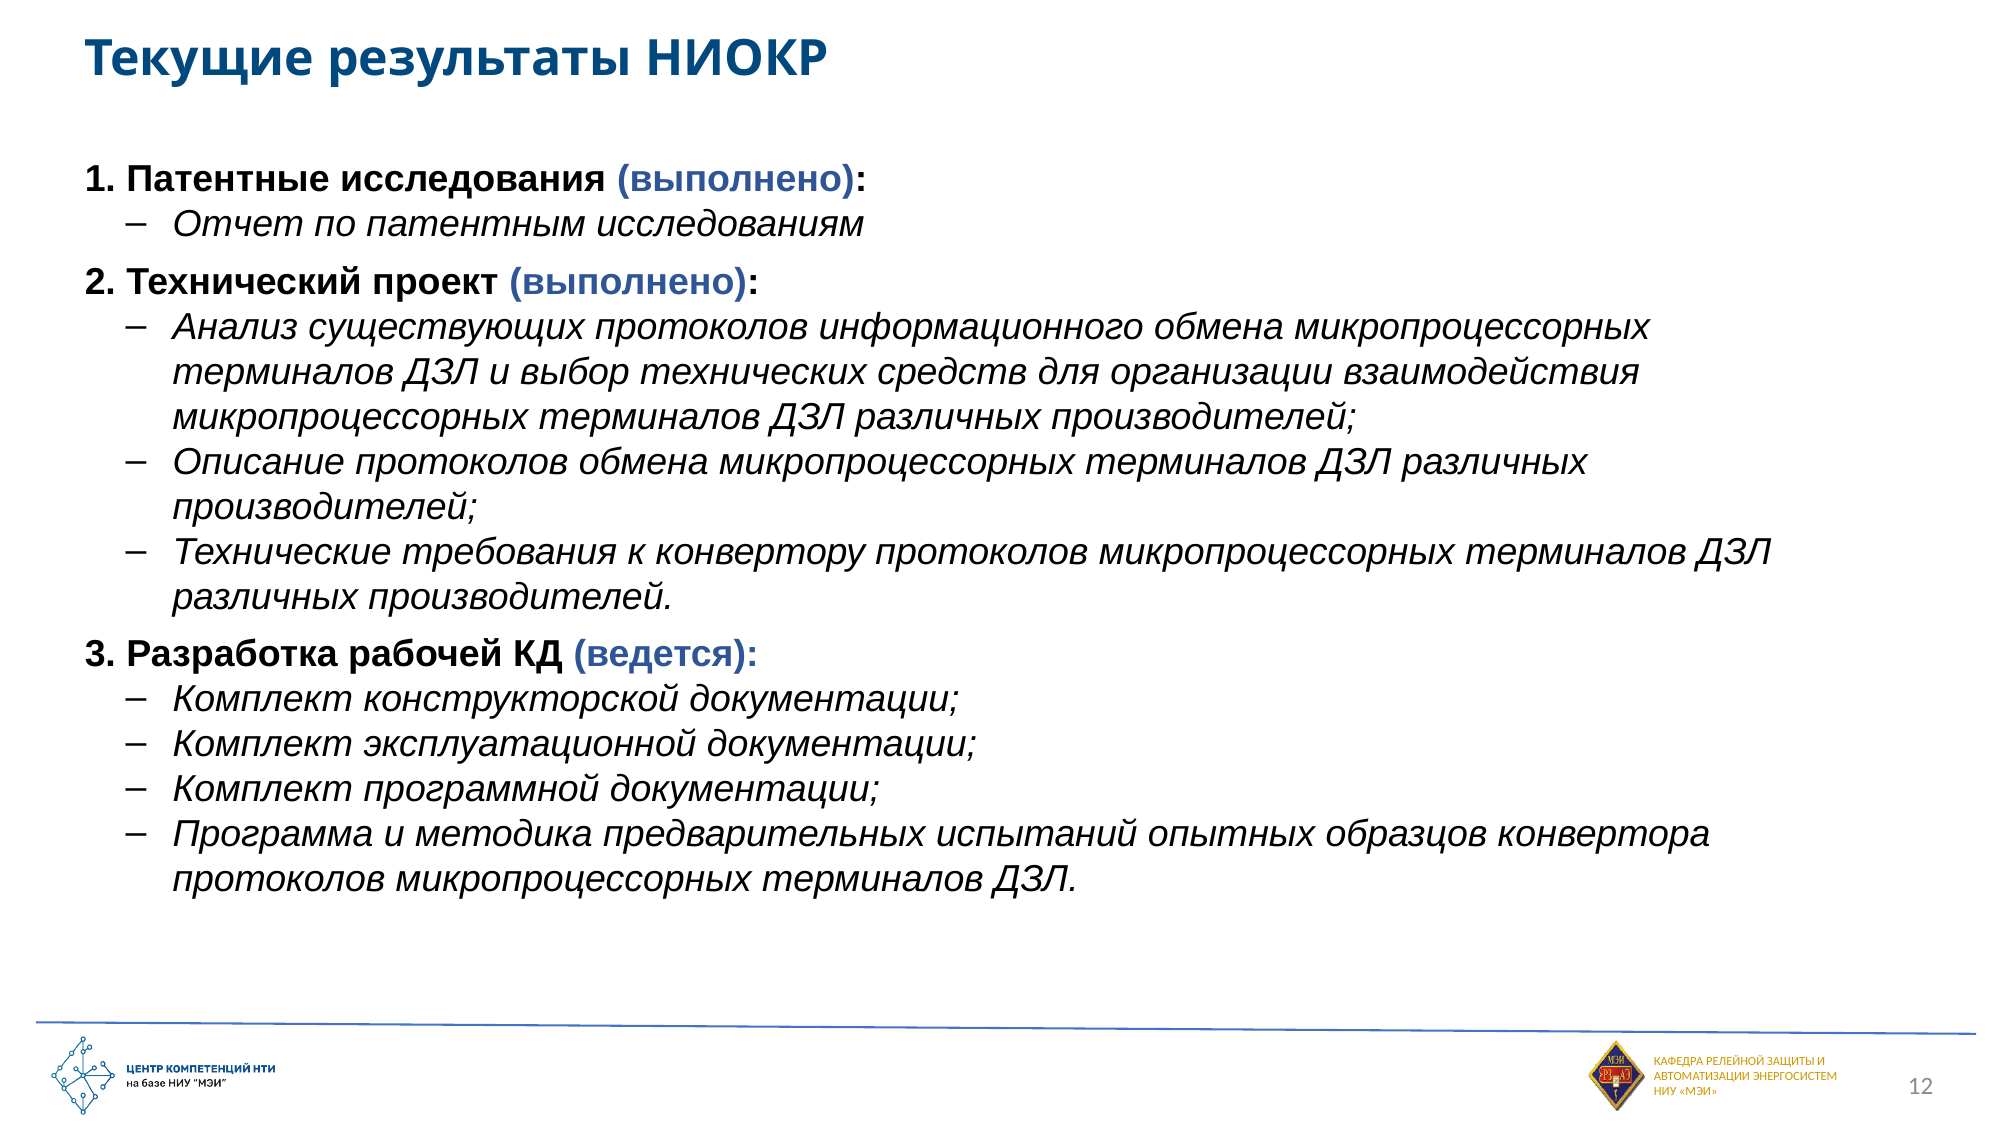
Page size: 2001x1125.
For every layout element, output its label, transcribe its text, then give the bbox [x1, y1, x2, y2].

text_box Текущие результаты НИОКР [70, 0, 1930, 101]
text_box 1. Патентные исследования (выполнено): Отчет по патентным исследованиям 2. Технический проект (выполнено): Анализ существующих протоколов информационного обмена микропроцессорных терминалов ДЗЛ и выбор технических средств для организации взаимодействия микропроцессорных терминалов ДЗЛ различных производителей; Описание протоколов обмена микропроцессорных терминалов ДЗЛ различных производителей; Технические требования к конвертору протоколов микропроцессорных терминалов ДЗЛ различных производителей. 3. Разработка рабочей КД (ведется): Комплект конструкторской документации; Комплект эксплуатационной документации; Комплект программной документации; Программа и методика предварительных испытаний опытных образцов конвертора протоколов микропроцессорных терминалов ДЗЛ. [70, 146, 1818, 907]
slide_number 12 [1866, 1054, 1949, 1115]
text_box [1559, 1039, 1867, 1111]
picture [51, 1036, 275, 1115]
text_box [35, 1022, 1976, 1034]
